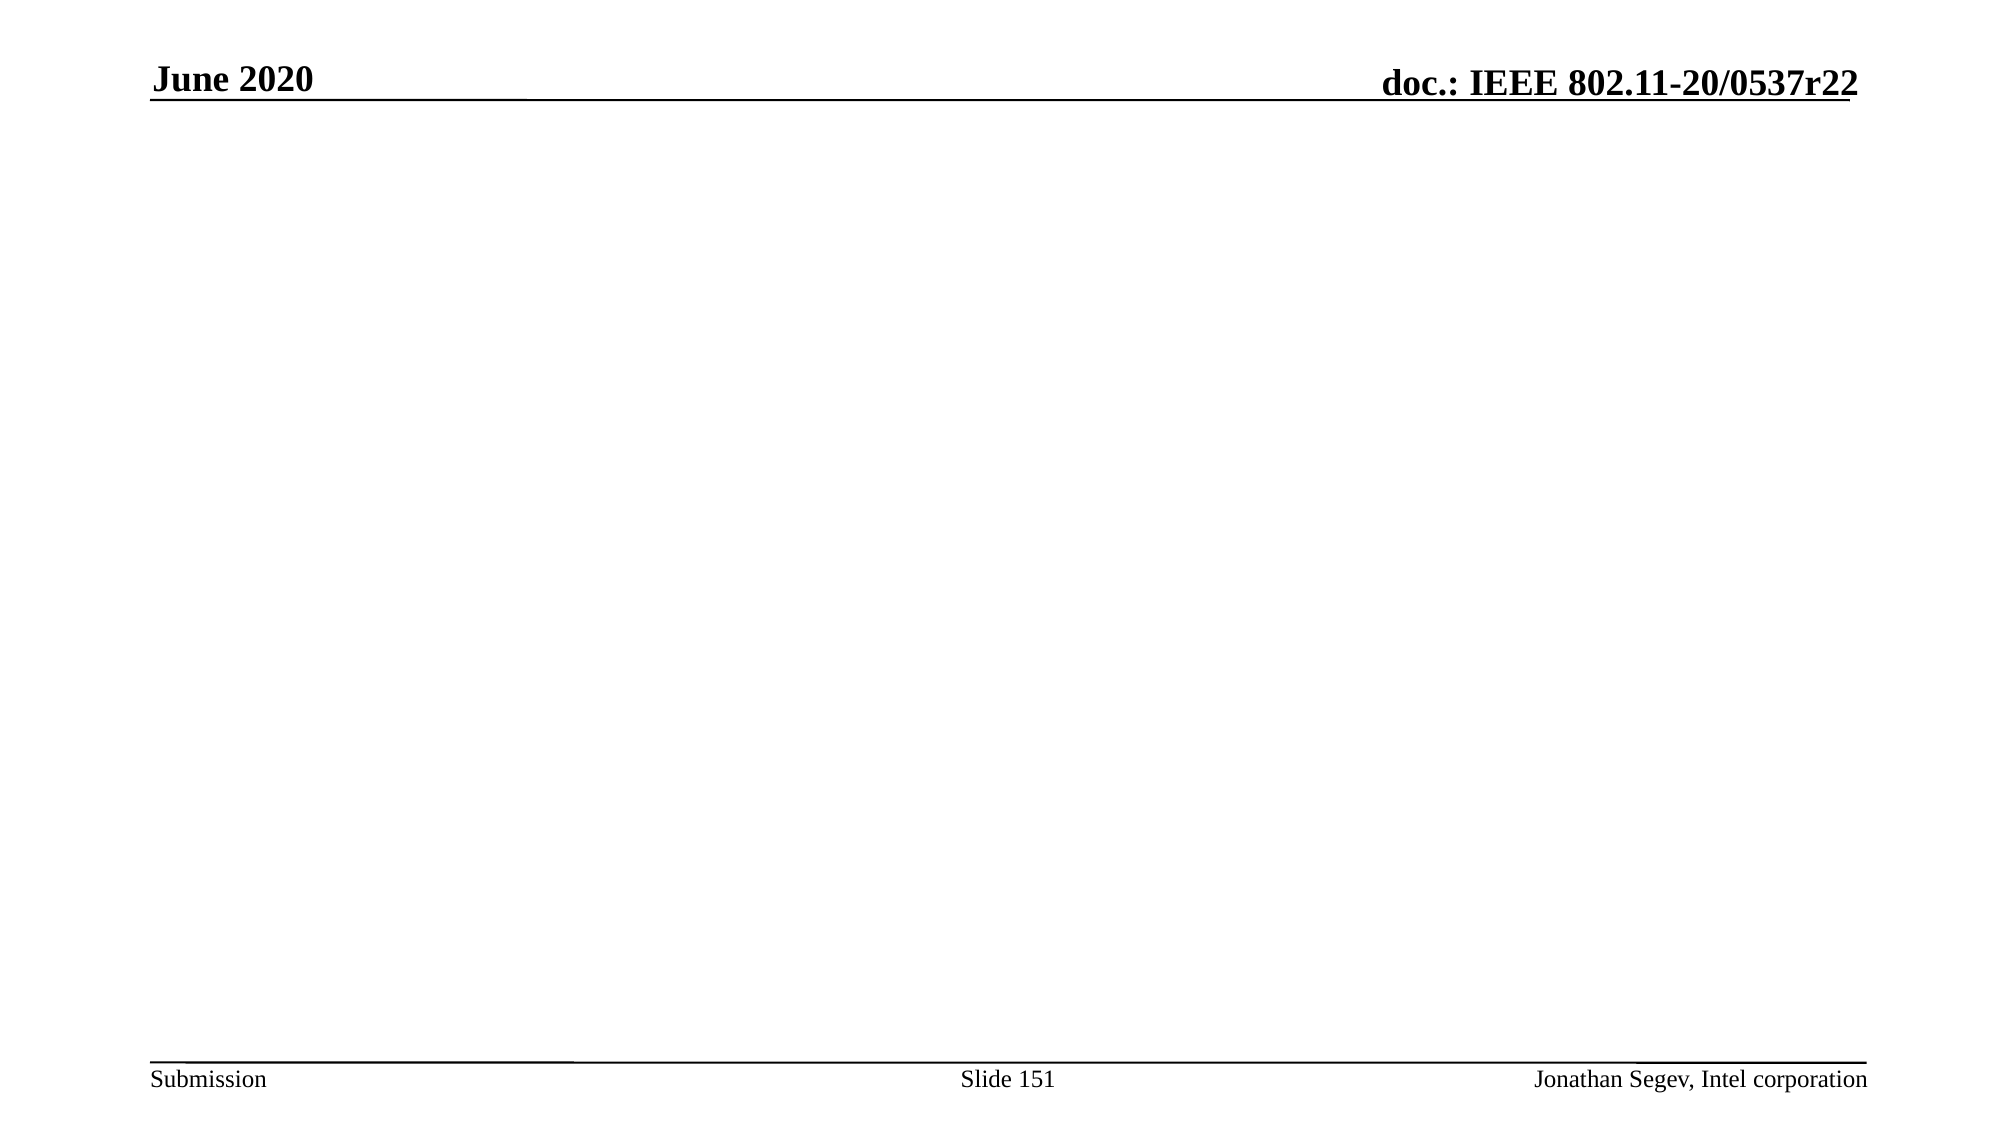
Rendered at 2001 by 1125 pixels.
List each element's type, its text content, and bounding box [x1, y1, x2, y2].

slide_number Slide 151 [950, 1061, 1067, 1123]
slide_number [152, 54, 563, 100]
footer Jonathan Segev, Intel corporation [1171, 1061, 1869, 1093]
